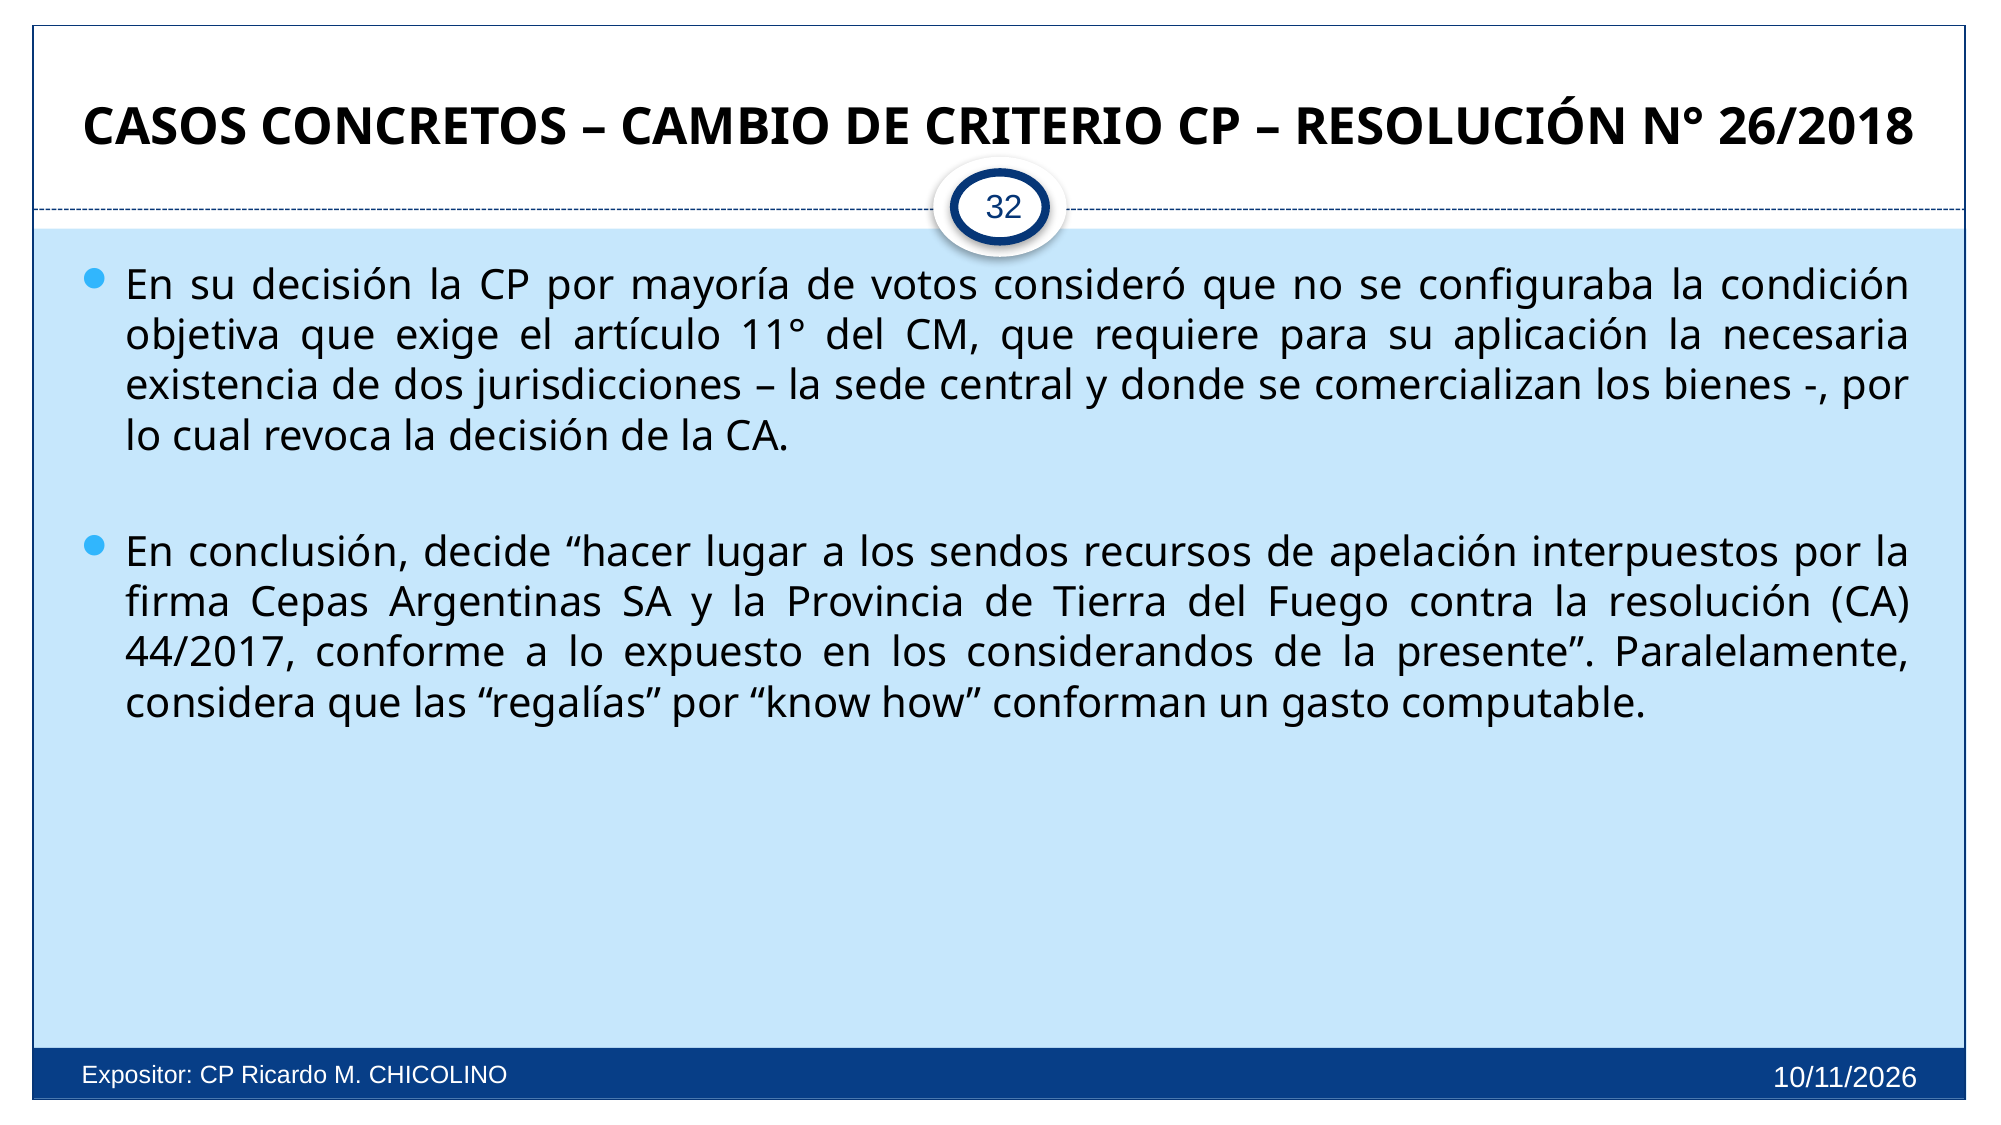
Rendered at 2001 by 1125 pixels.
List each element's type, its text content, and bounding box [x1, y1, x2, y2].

slide_number 32 [954, 168, 1055, 241]
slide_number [1266, 1050, 1933, 1111]
list En su decisión la CP por mayoría de votos consideró que no se configuraba la condición objetiva que exige el artículo 11° del CM, que requiere para su aplicación la necesaria existencia de dos jurisdicciones – la sede central y donde se comercializan los bienes -, por lo cual revoca la decisión de la CA. En conclusión, decide “hacer lugar a los sendos recursos de apelación interpuestos por la firma Cepas Argentinas SA y la Provincia de Tierra del Fuego contra la resolución (CA) 44/2017, conforme a lo expuesto en los considerandos de la presente”. Paralelamente, considera que las “regalías” por “know how” conforman un gasto computable. [66, 250, 1926, 1001]
footer Expositor: CP Ricardo M. CHICOLINO [66, 1051, 850, 1112]
title CASOS CONCRETOS – CAMBIO DE CRITERIO CP – RESOLUCIÓN N° 26/2018 [65, 37, 1933, 162]
